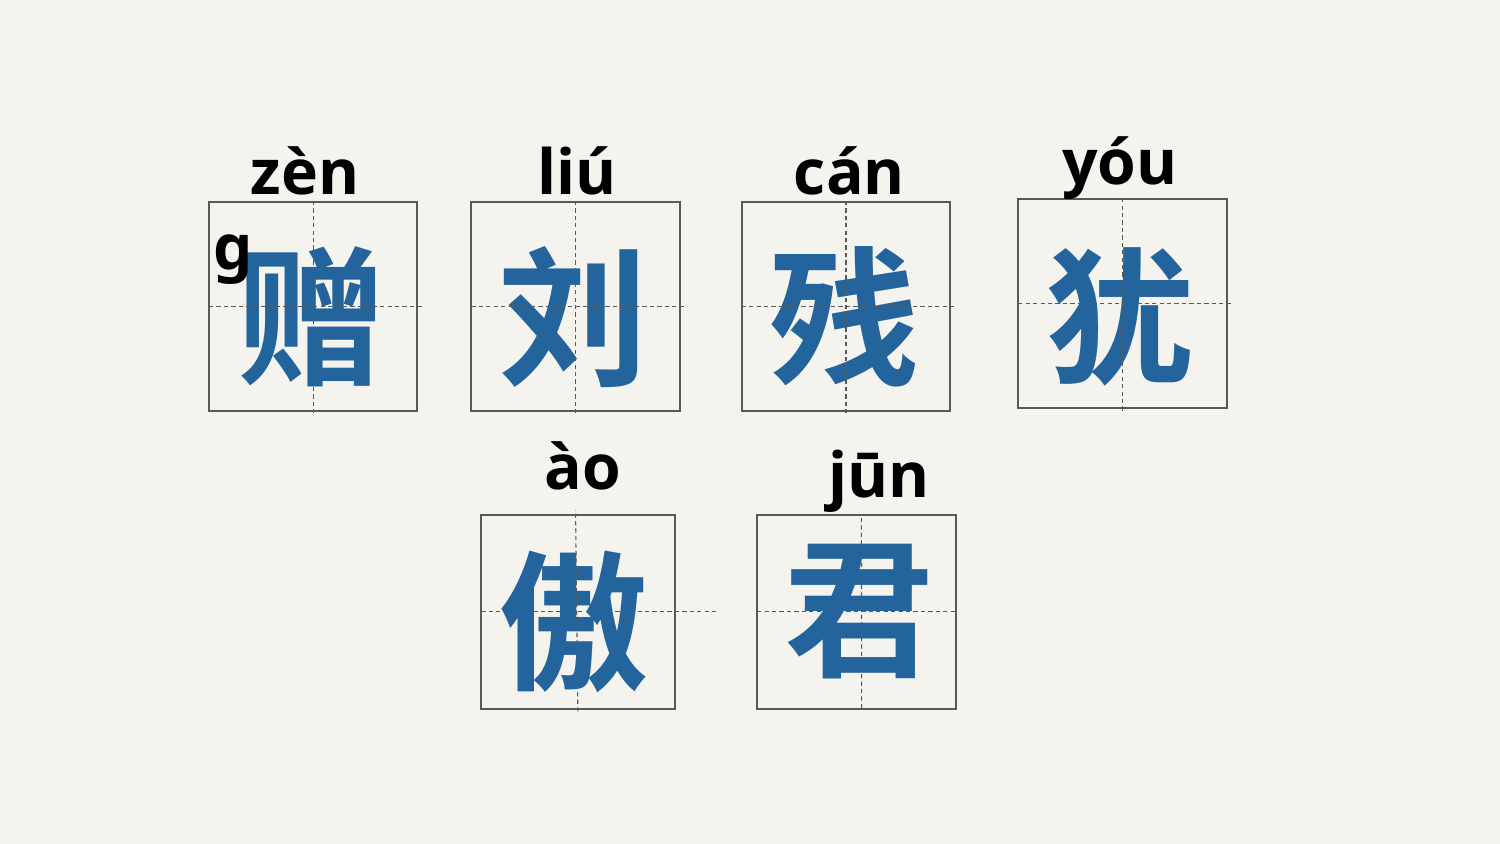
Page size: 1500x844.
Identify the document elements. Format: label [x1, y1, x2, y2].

text_box [195, 114, 1233, 719]
